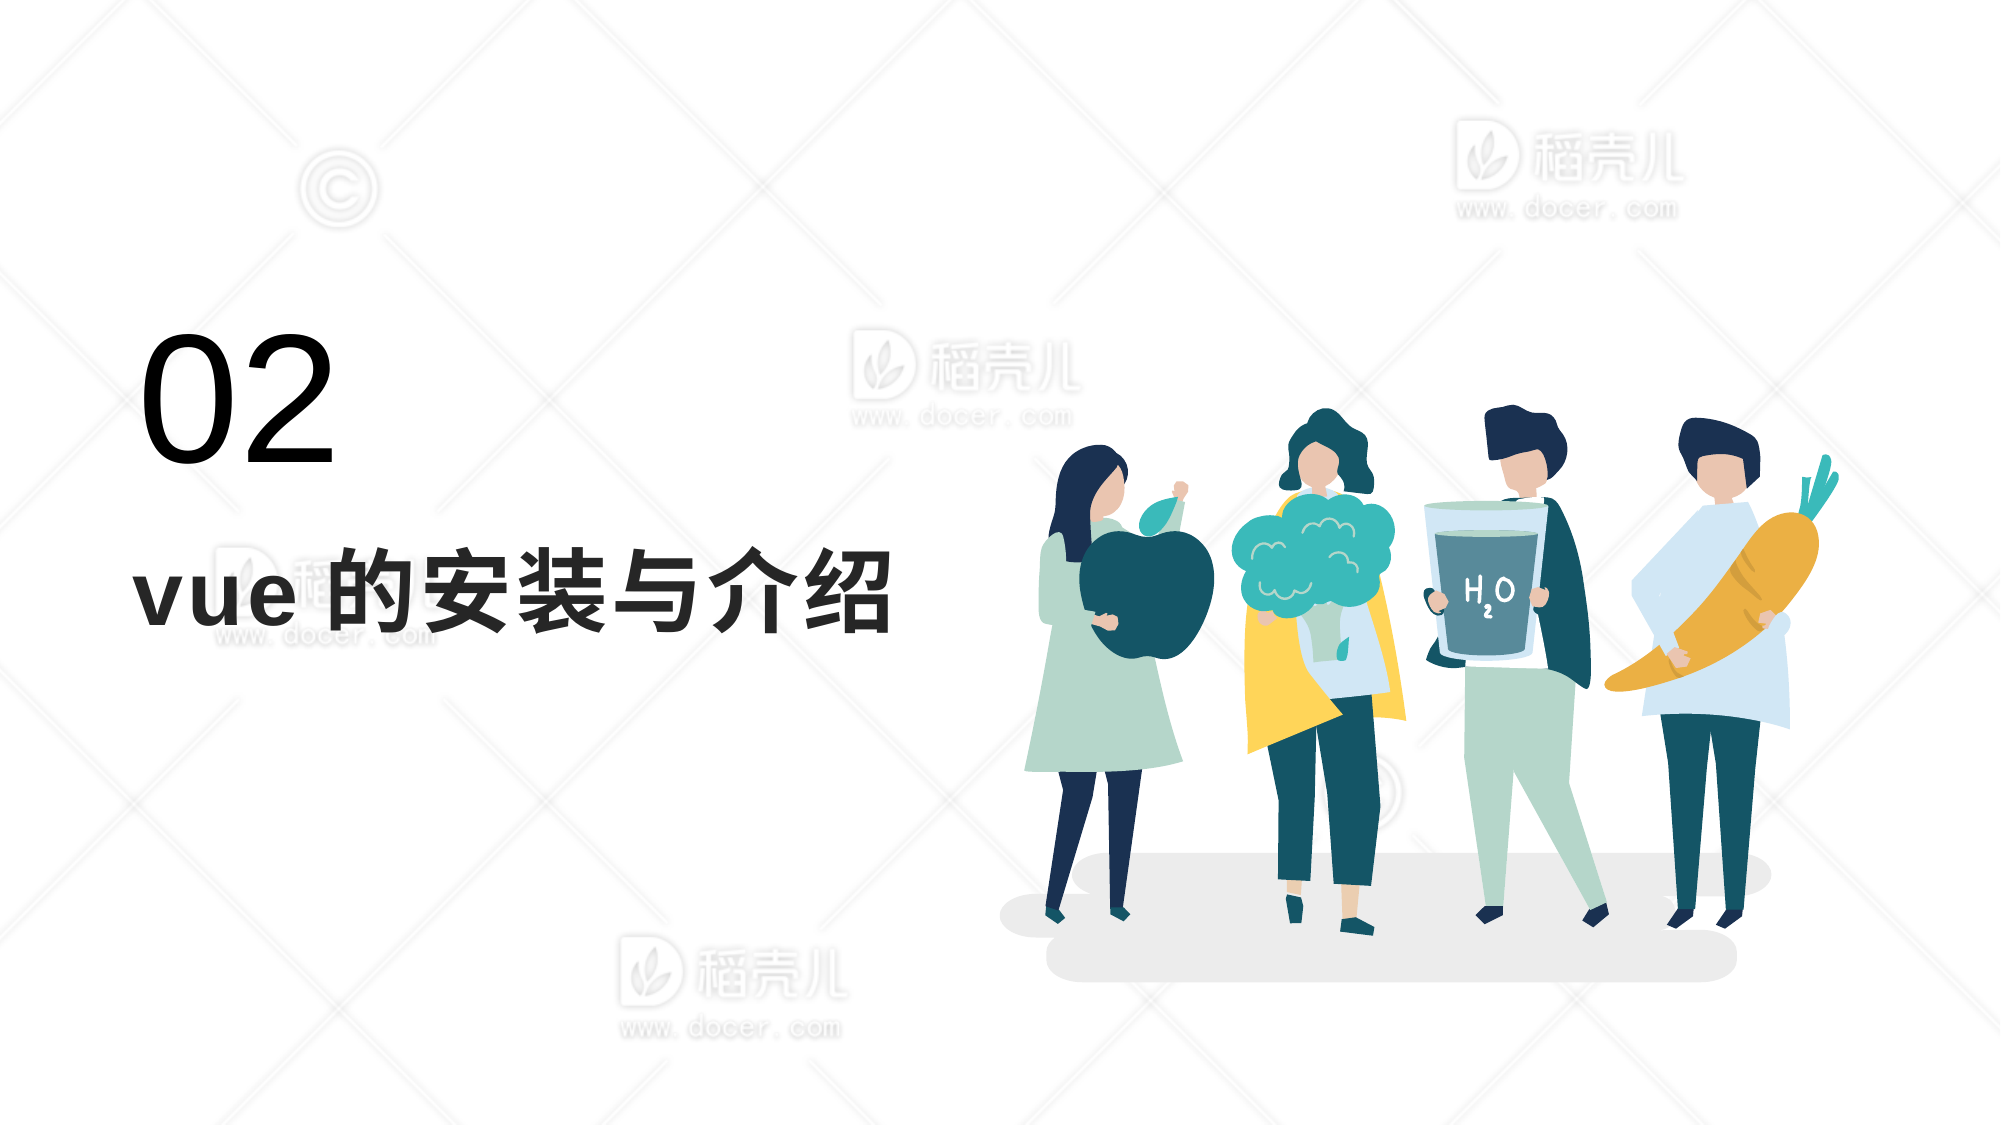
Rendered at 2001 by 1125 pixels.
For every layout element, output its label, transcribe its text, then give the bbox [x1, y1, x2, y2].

text_box 02 [85, 259, 394, 520]
title vue的安装与介绍 [117, 485, 957, 644]
picture [0, 0, 2001, 1125]
